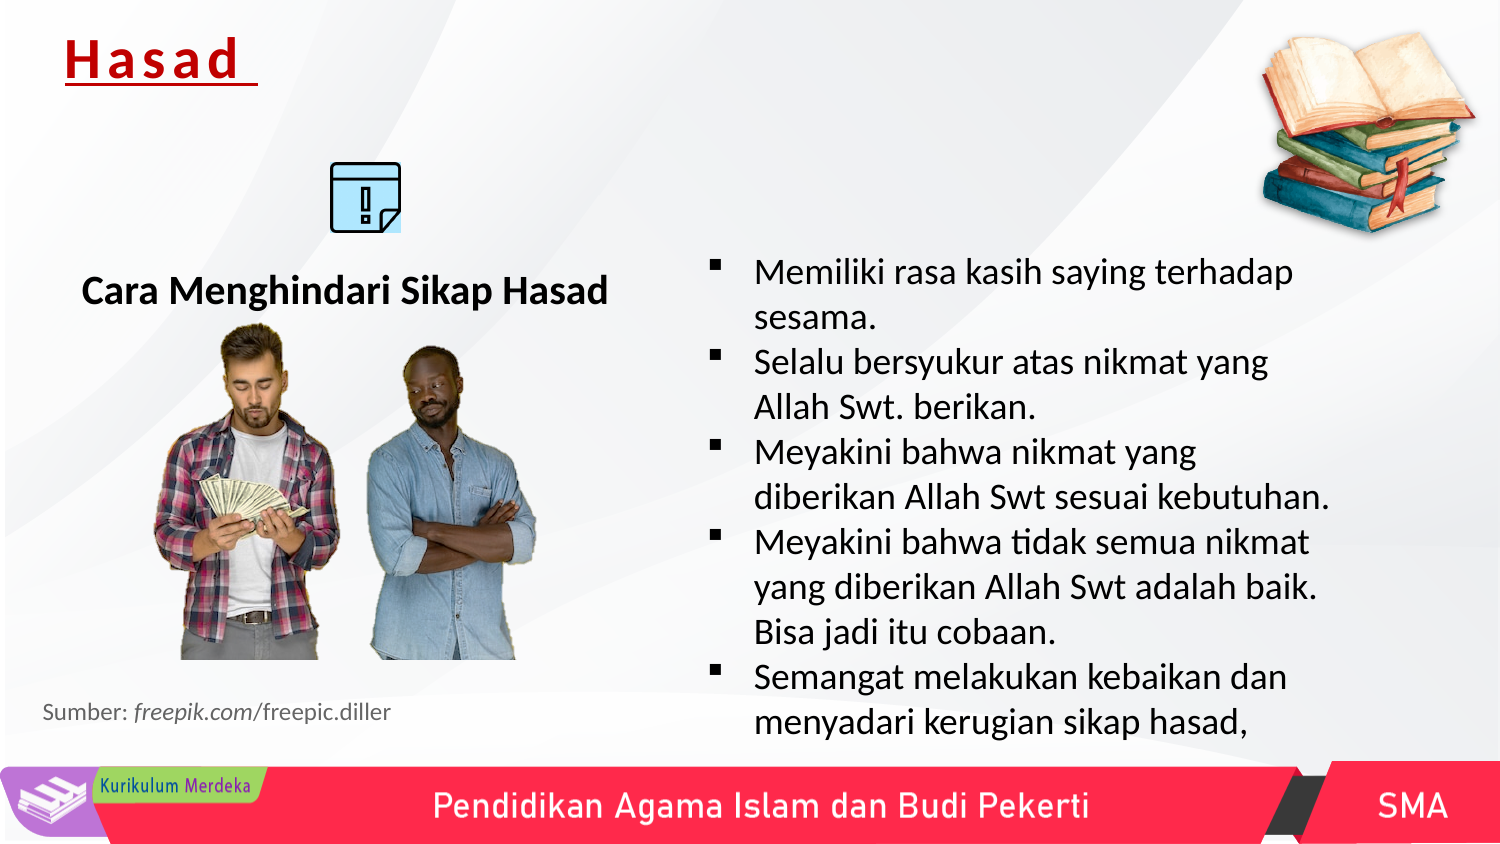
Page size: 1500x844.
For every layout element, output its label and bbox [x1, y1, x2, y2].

text_box [63, 162, 629, 354]
picture [0, 0, 1500, 844]
